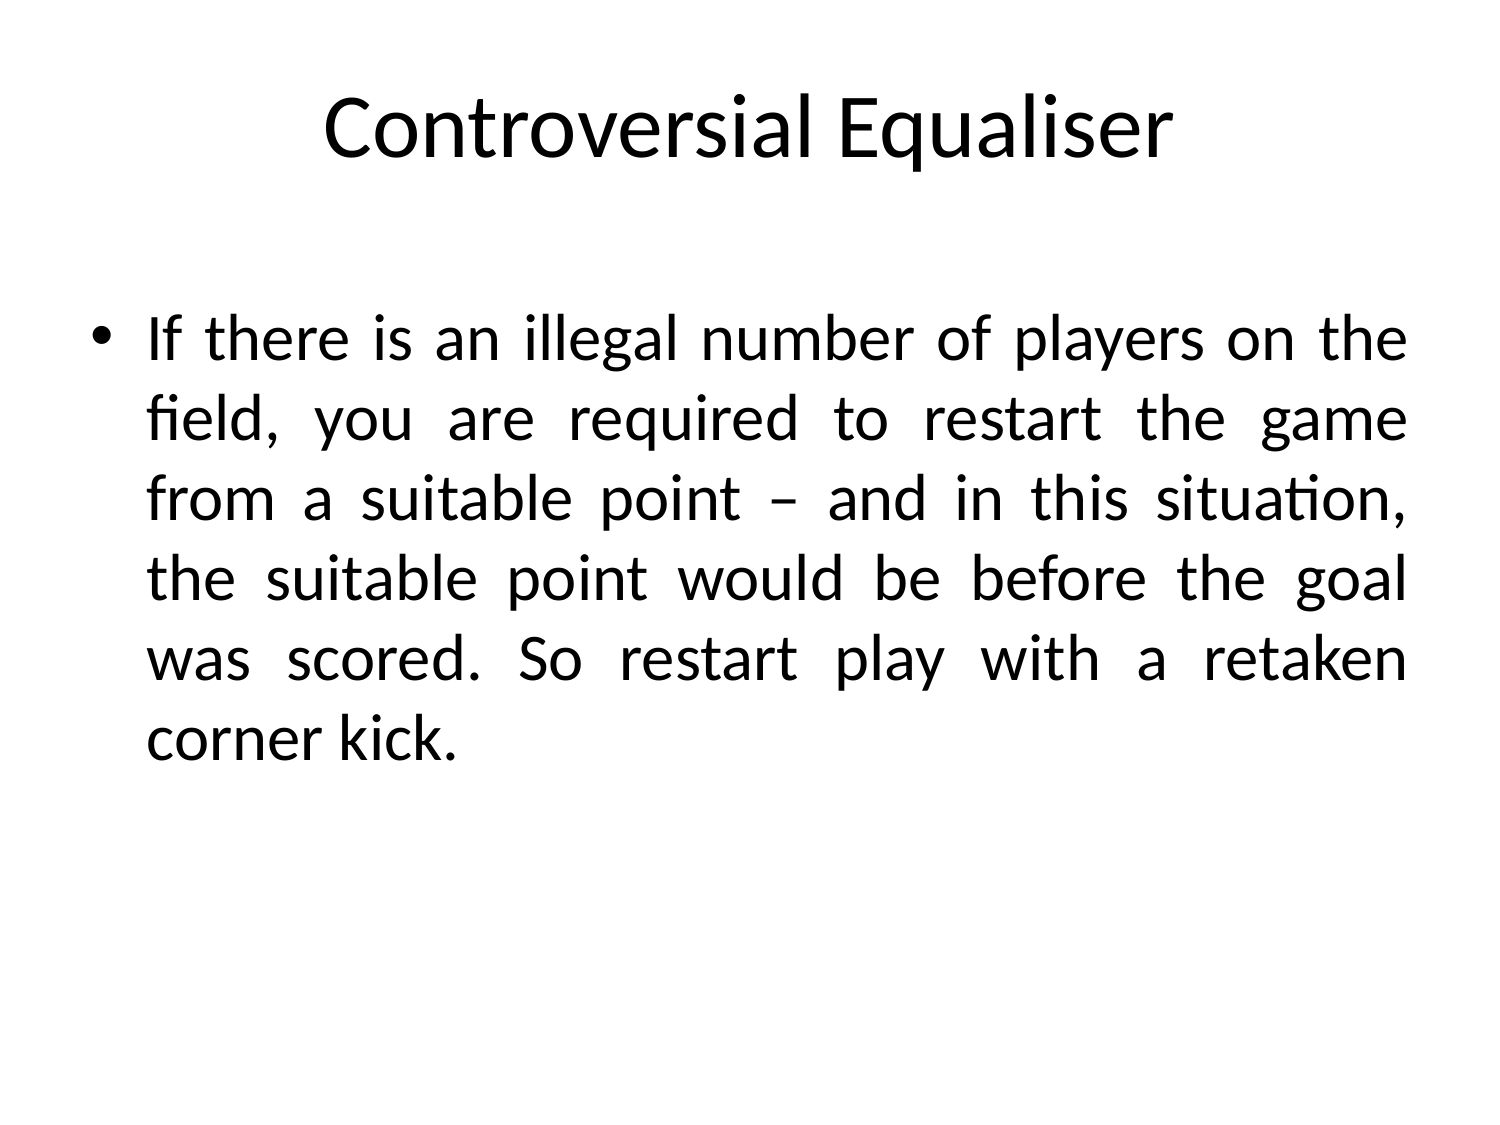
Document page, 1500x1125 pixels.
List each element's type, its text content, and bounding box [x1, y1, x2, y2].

title Controversial Equaliser [75, 45, 1425, 197]
list If there is an illegal number of players on the field, you are required to restart the game from a suitable point – and in this situation, the suitable point would be before the goal was scored. So restart play with a retaken corner kick. [75, 208, 1425, 1005]
